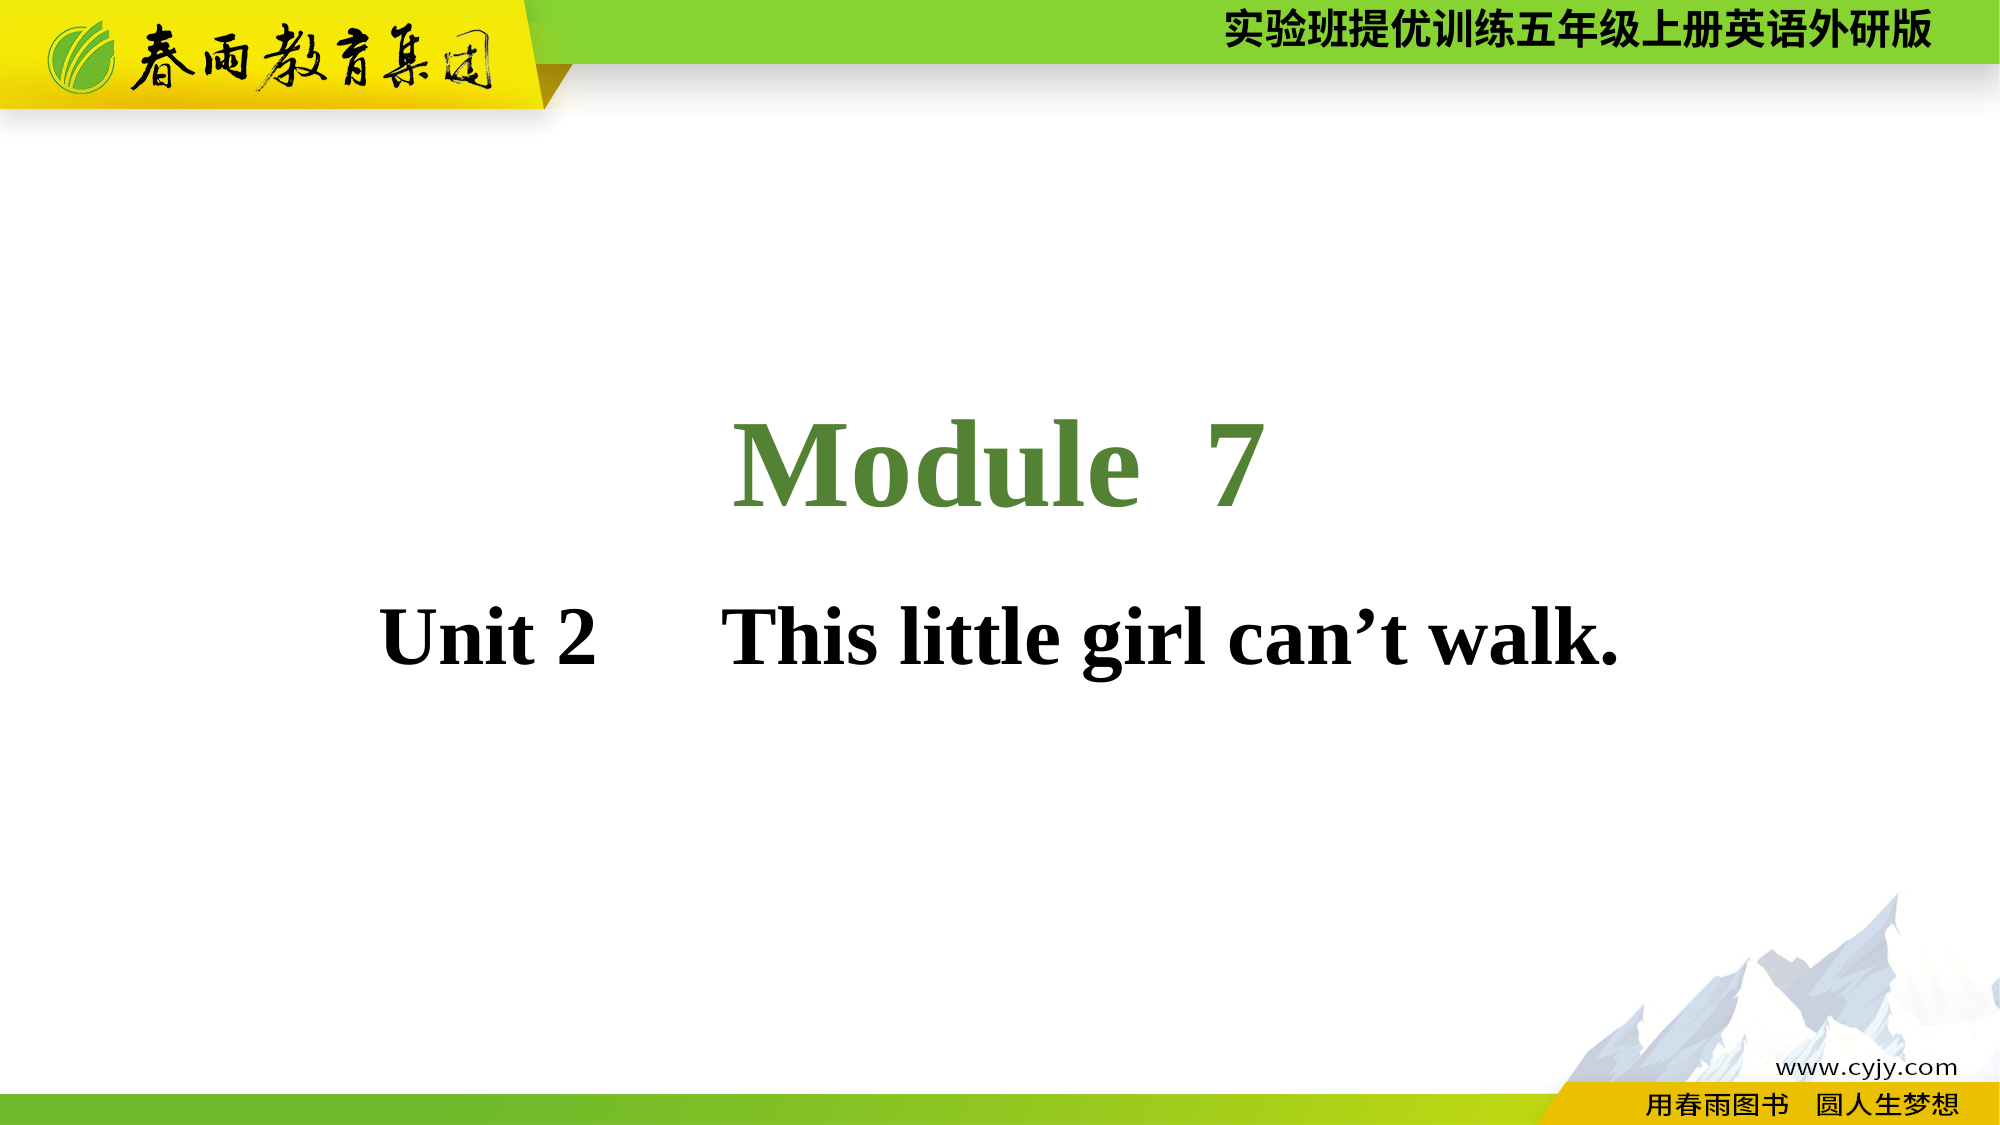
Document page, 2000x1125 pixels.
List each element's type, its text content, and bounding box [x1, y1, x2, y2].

picture [0, 689, 2000, 1125]
picture [0, 0, 2000, 298]
text_box Module 7 Unit 2 This little girl can’t walk. [0, 298, 2000, 689]
